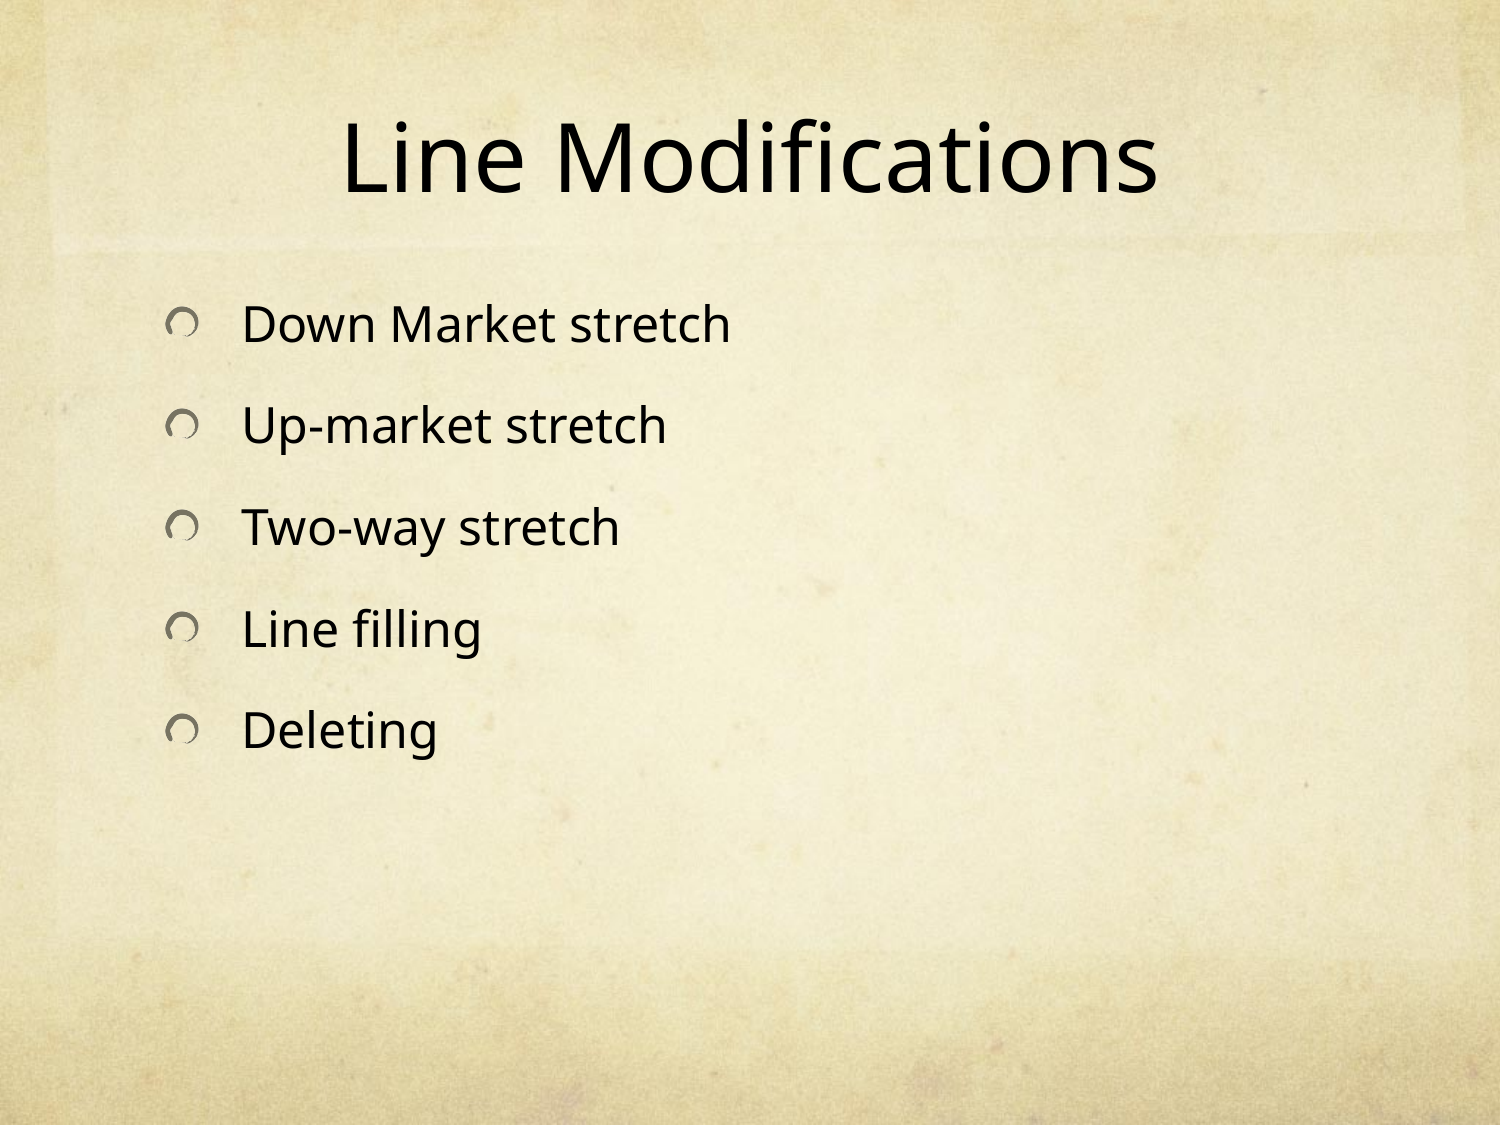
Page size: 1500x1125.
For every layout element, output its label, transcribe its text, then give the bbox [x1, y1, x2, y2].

list Down Market stretch Up-market stretch Two-way stretch Line filling Deleting [150, 284, 1350, 950]
picture [0, 0, 1500, 1125]
title Line Modifications [150, 82, 1350, 225]
